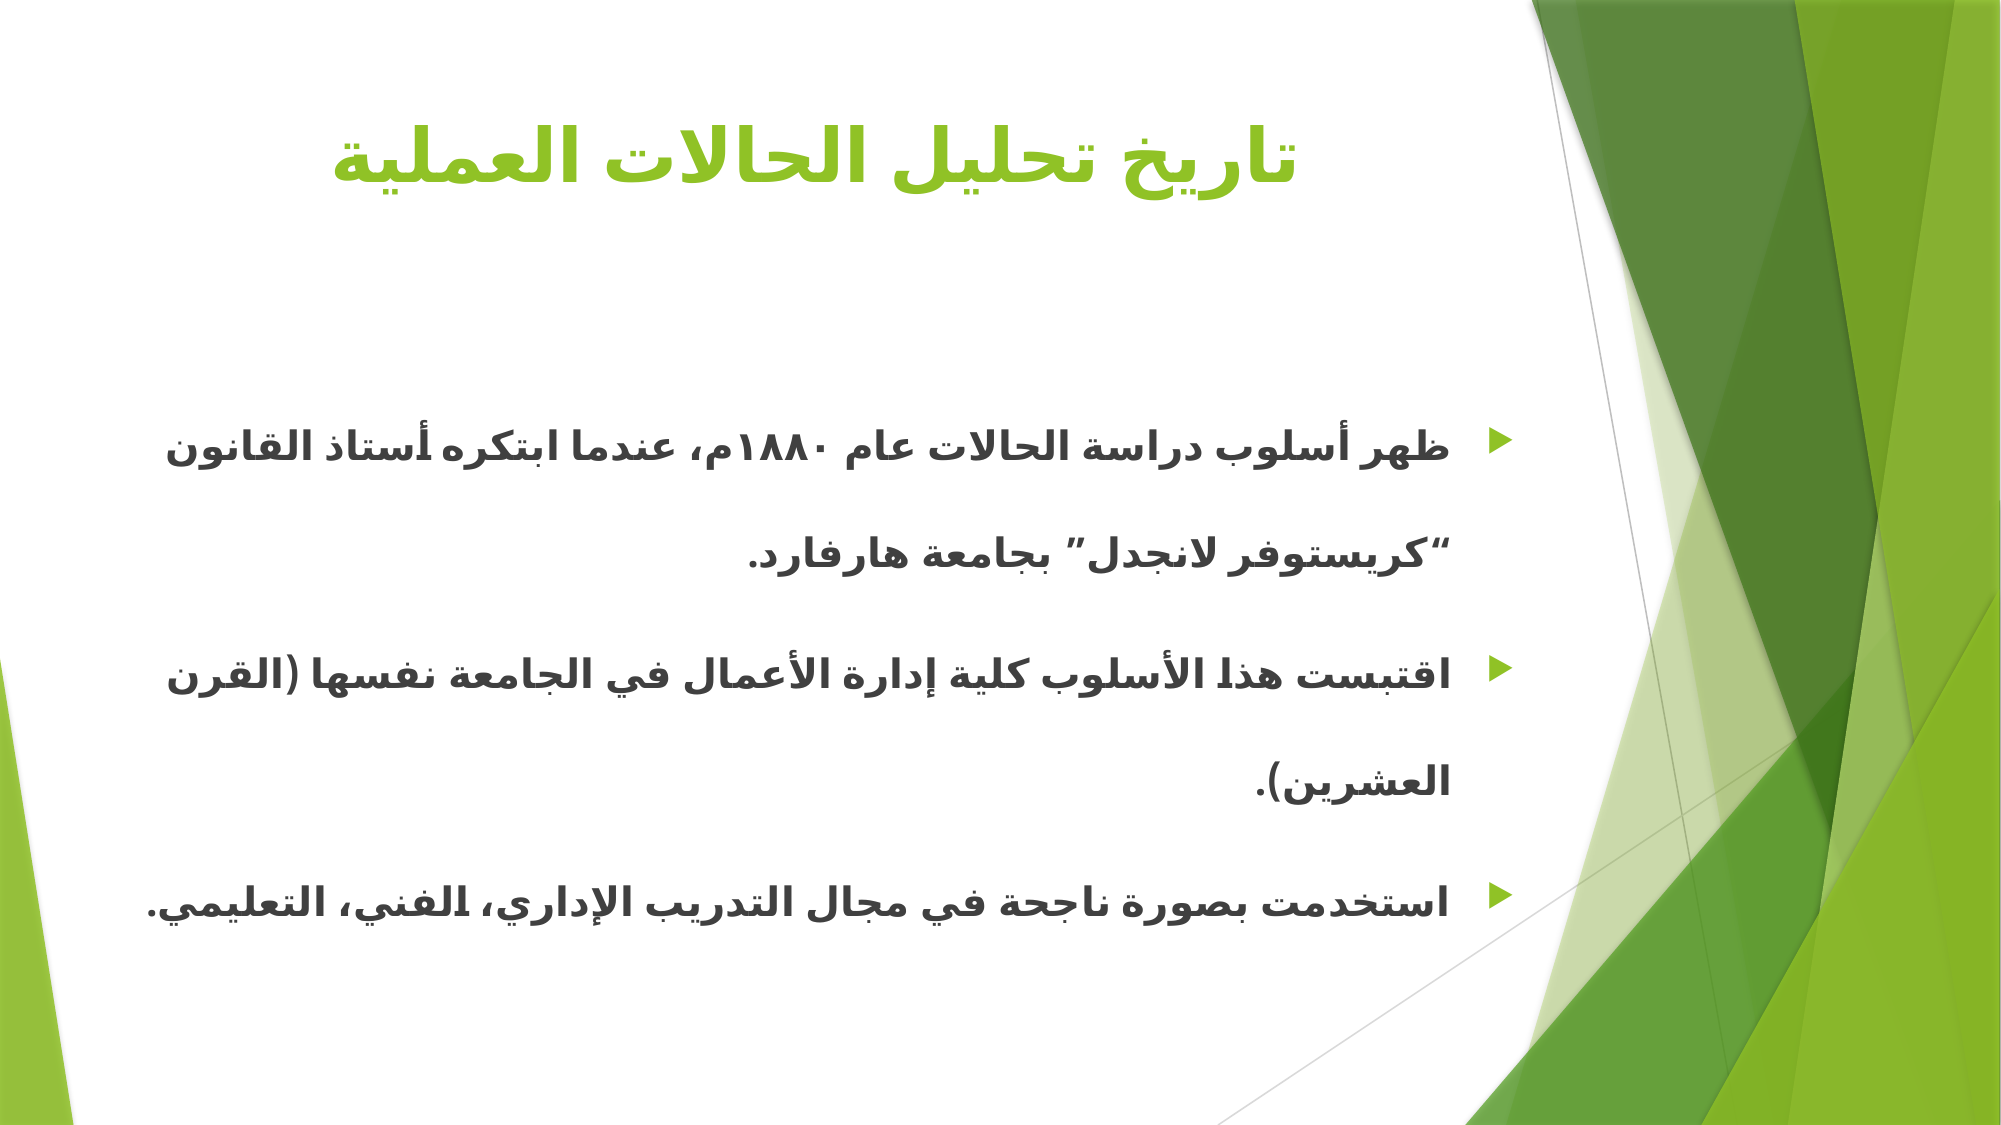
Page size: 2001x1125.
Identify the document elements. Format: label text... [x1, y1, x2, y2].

list ظهر أسلوب دراسة الحالات عام ١٨٨٠م، عندما ابتكره أستاذ القانون “كريستوفر لانجدل” بجامعة هارفارد. اقتبست هذا الأسلوب كلية إدارة الأعمال في الجامعة نفسها (القرن العشرين). استخدمت بصورة ناجحة في مجال التدريب الإداري، الفني، التعليمي. [111, 354, 1522, 992]
title تاريخ تحليل الحالات العملية [111, 99, 1522, 317]
